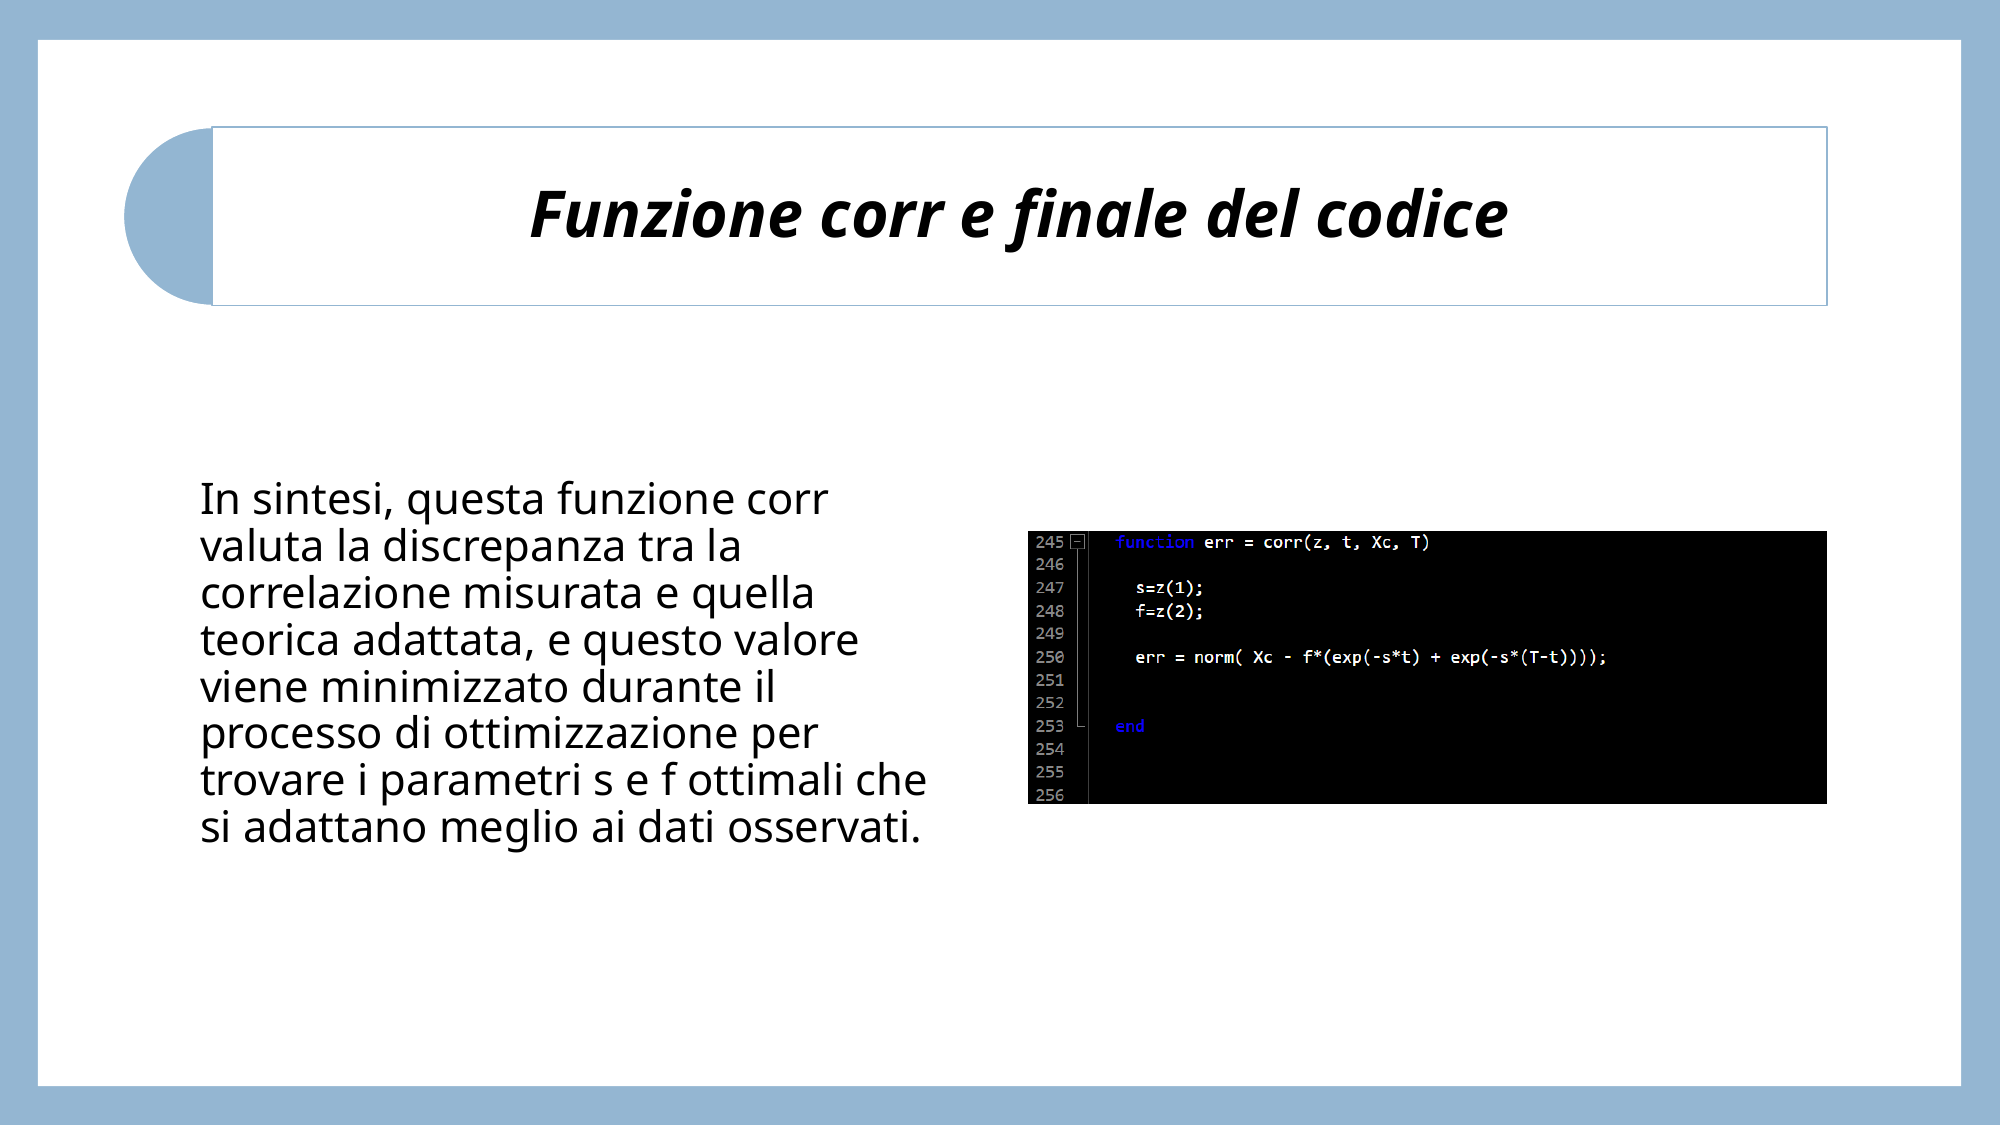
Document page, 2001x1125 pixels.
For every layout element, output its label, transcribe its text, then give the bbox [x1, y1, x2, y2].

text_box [122, 127, 1828, 306]
picture [1027, 530, 1828, 805]
list In sintesi, questa funzione corr valuta la discrepanza tra la correlazione misurata e quella teorica adattata, e questo valore viene minimizzato durante il processo di ottimizzazione per trovare i parametri s e f ottimali che si adattano meglio ai dati osservati. [185, 469, 966, 866]
